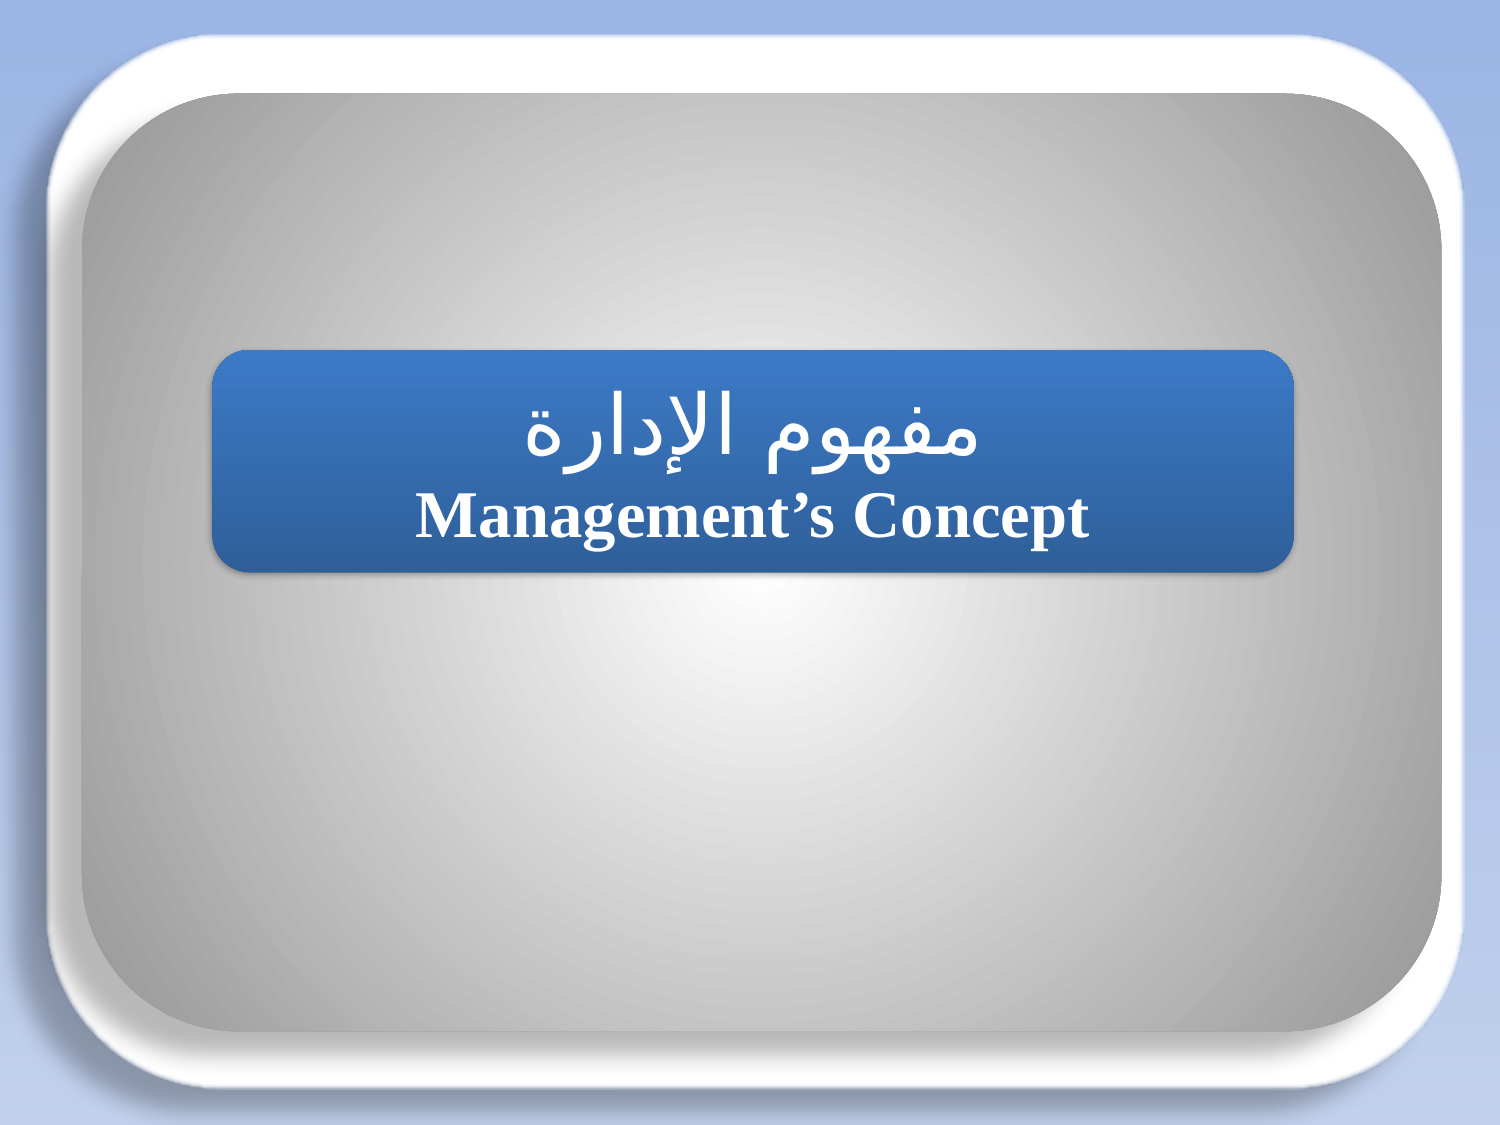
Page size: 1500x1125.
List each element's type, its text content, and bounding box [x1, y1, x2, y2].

footer اعداد / أ. غادة الرشيد [512, 1042, 988, 1103]
text_box [79, 91, 1444, 1034]
text_box مفهوم الإدارة Management’s Concept [212, 349, 1294, 573]
text_box [49, 34, 1468, 1089]
text_box [0, 0, 1500, 1125]
